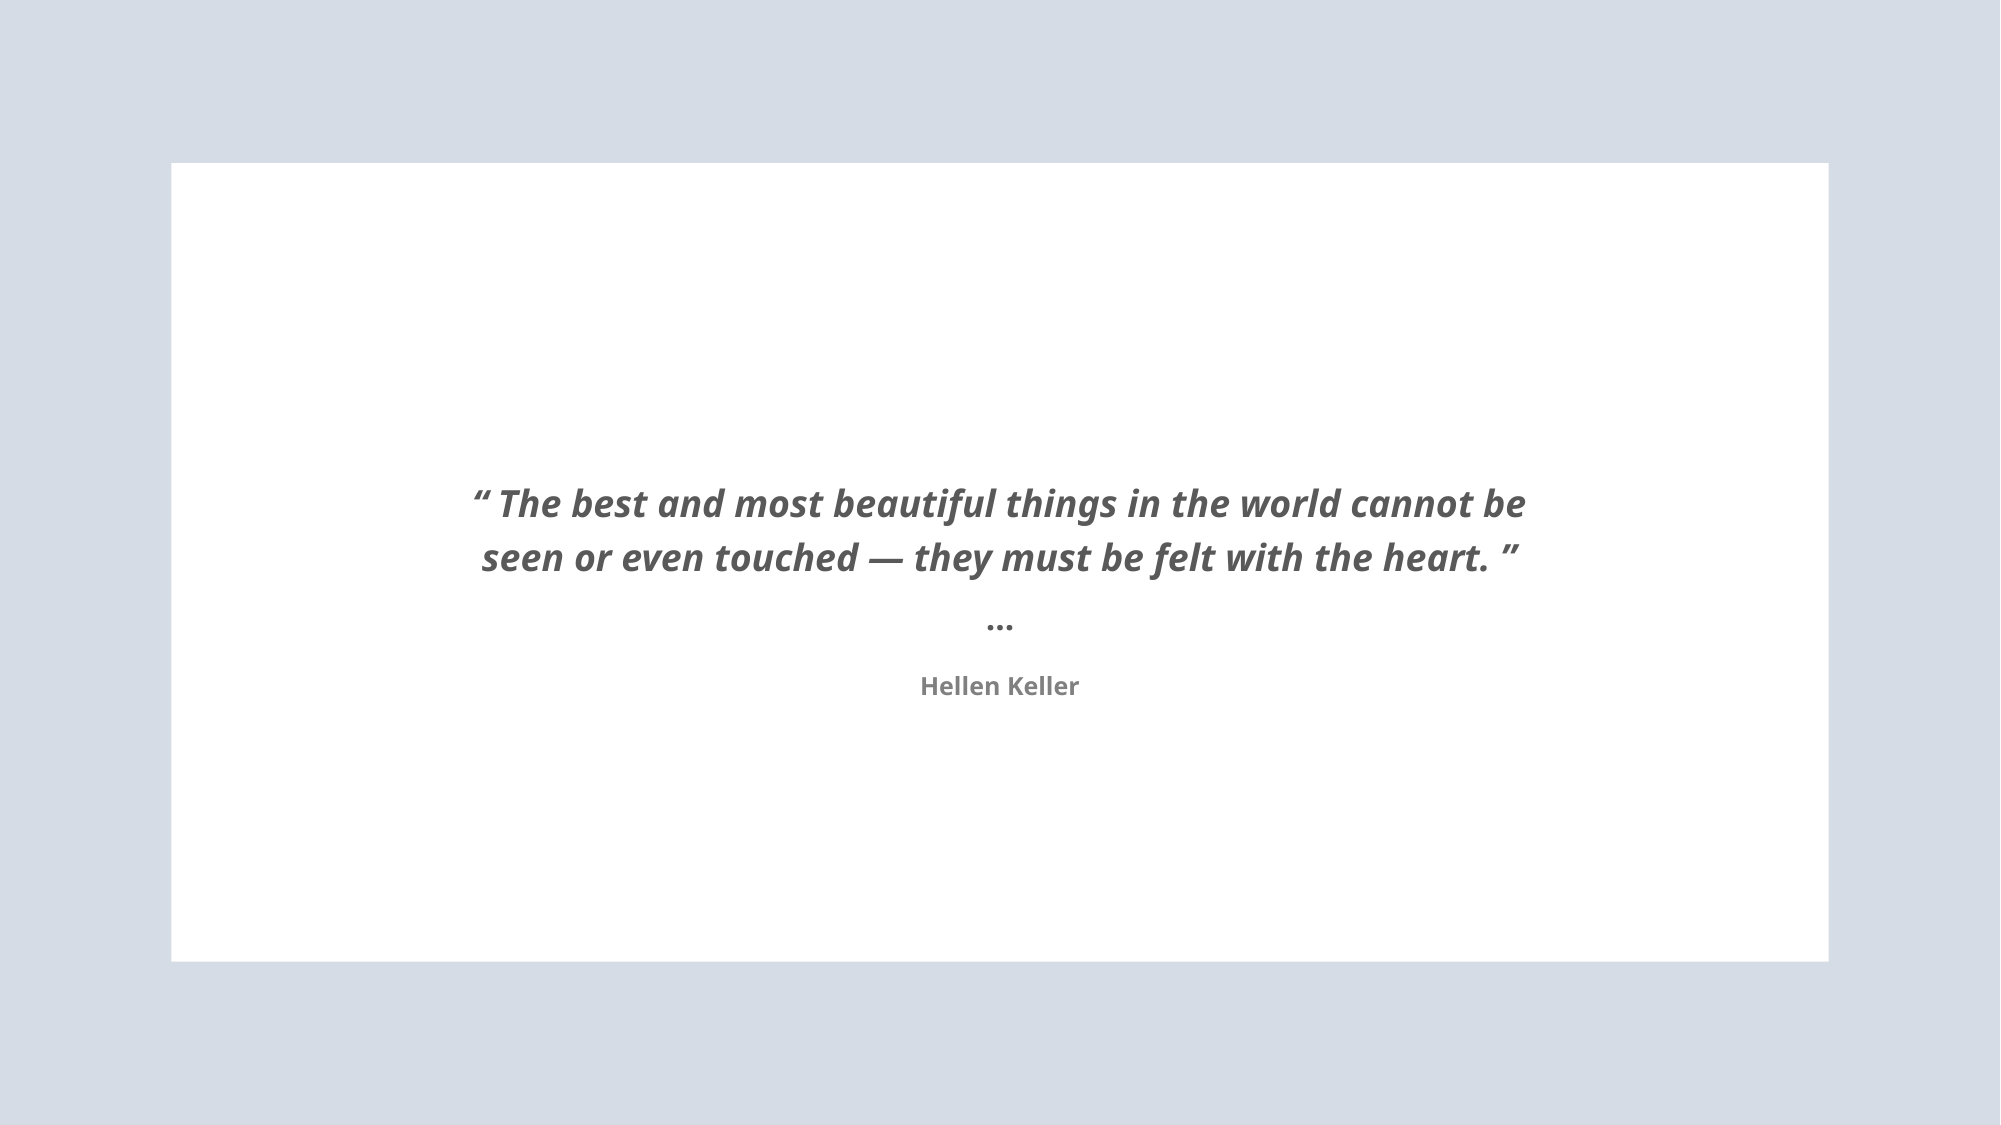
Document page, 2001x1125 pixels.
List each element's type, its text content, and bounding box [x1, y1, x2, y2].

text_box [170, 162, 1830, 963]
text_box [0, 0, 2000, 1125]
text_box “ The best and most beautiful things in the world cannot be seen or even touched — they must be felt with the heart. ” [428, 464, 1572, 587]
text_box Hellen Keller [851, 662, 1148, 708]
text_box … [851, 589, 1148, 644]
